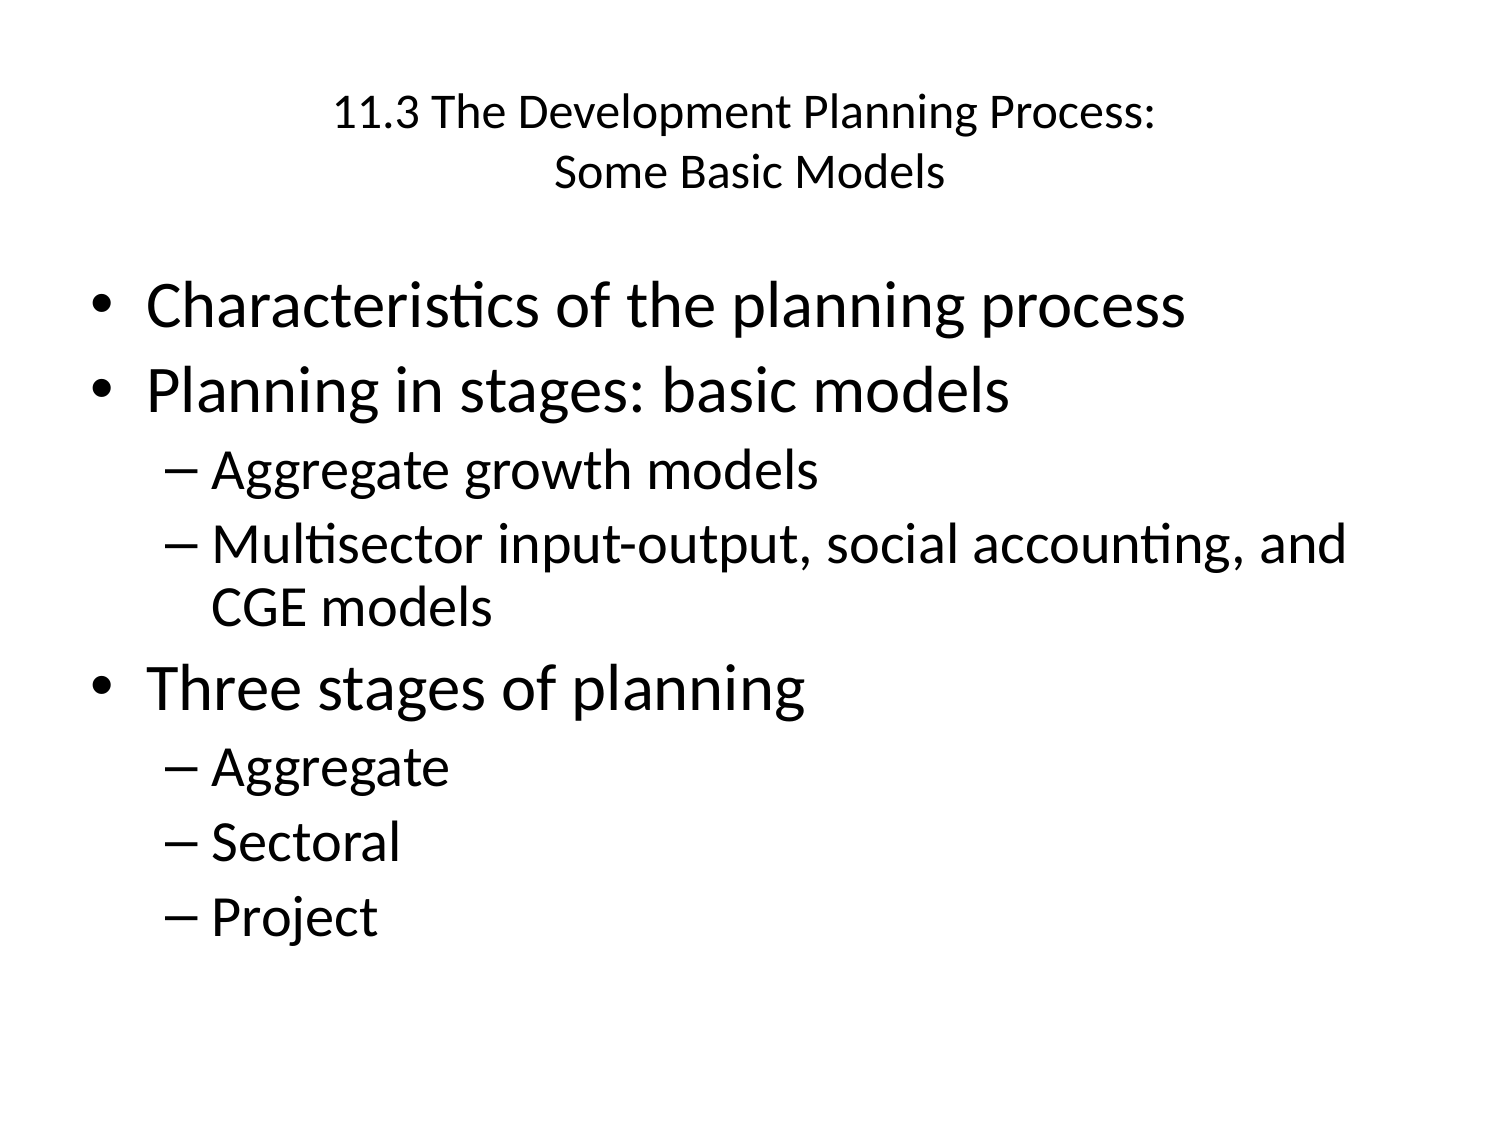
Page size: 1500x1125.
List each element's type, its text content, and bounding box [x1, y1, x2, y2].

list Characteristics of the planning process Planning in stages: basic models Aggregate growth models Multisector input-output, social accounting, and CGE models Three stages of planning Aggregate Sectoral Project [75, 262, 1425, 1005]
title 11.3 The Development Planning Process: Some Basic Models [75, 45, 1425, 233]
